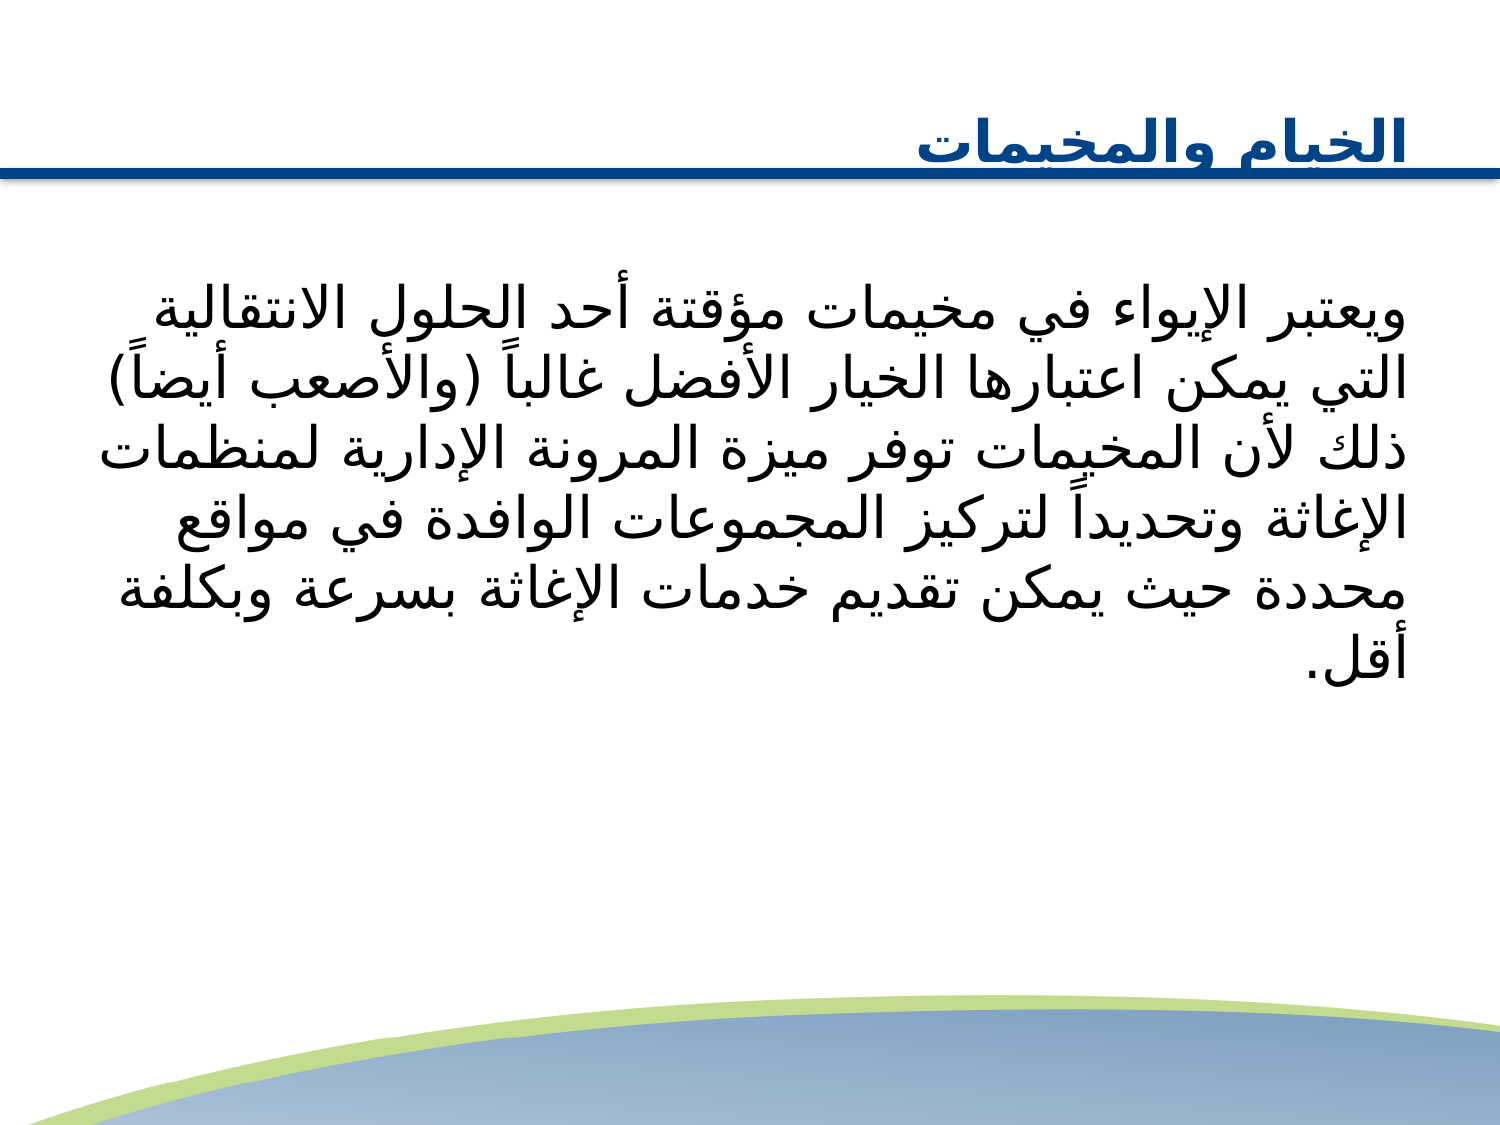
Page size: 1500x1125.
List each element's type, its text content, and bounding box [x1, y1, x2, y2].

title الخيام والمخيمات [75, 45, 1425, 233]
list ويعتبر الإيواء في مخيمات مؤقتة أحد الحلول الانتقالية التي يمكن اعتبارها الخيار الأفضل غالباً (والأصعب أيضاً) ذلك لأن المخيمات توفر ميزة المرونة الإدارية لمنظمات الإغاثة وتحديداً لتركيز المجموعات الوافدة في مواقع محددة حيث يمكن تقديم خدمات الإغاثة بسرعة وبكلفة أقل. [21, 262, 1425, 1005]
picture [0, 993, 1500, 1125]
